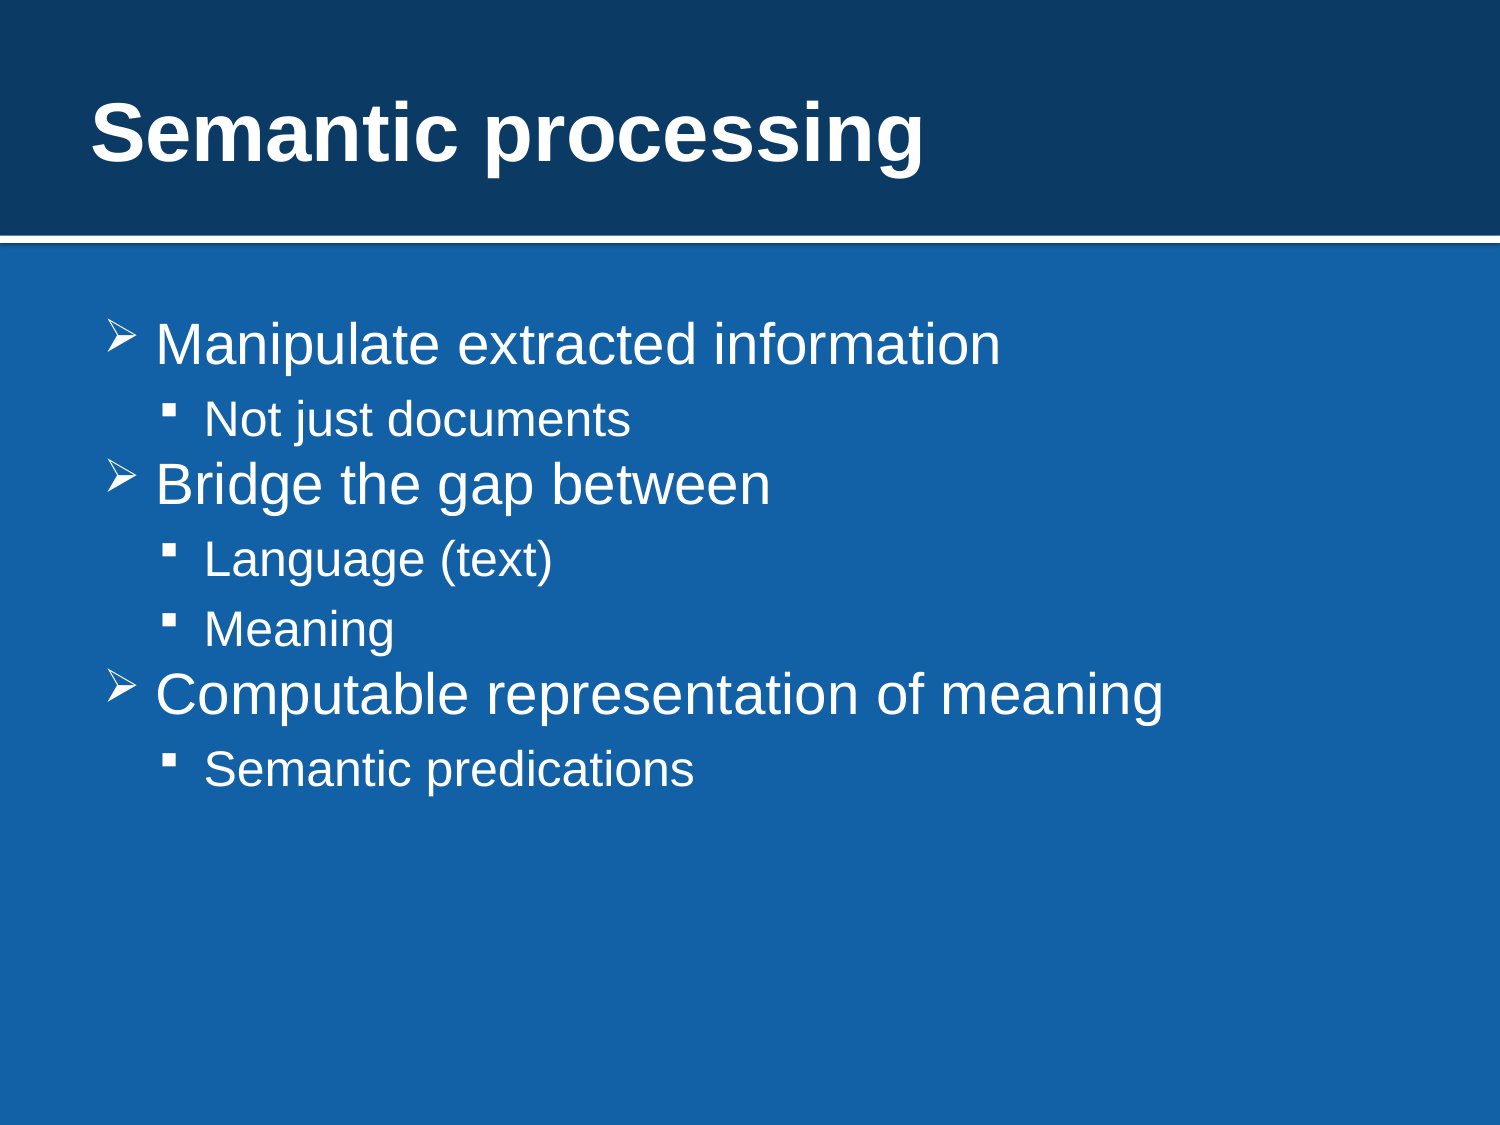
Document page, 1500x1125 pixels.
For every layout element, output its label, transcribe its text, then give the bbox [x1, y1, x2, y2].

title Semantic processing [75, 25, 1500, 231]
list Manipulate extracted information Not just documents Bridge the gap between Language (text) Meaning Computable representation of meaning Semantic predications [74, 290, 1426, 966]
